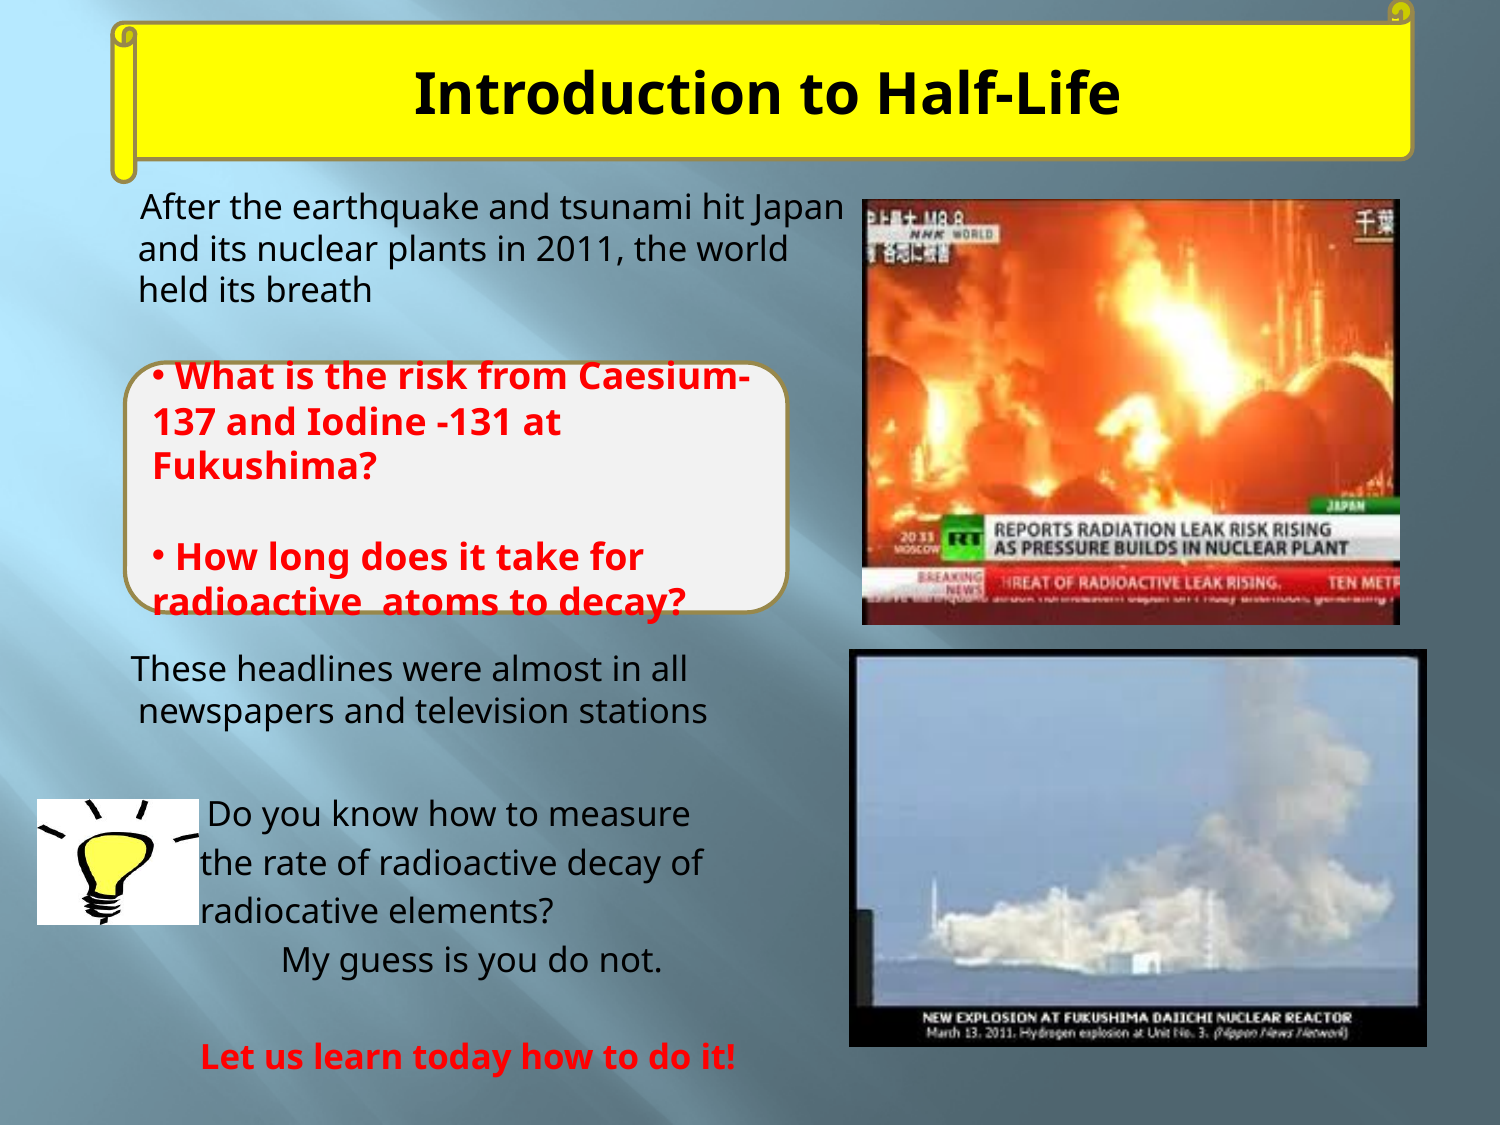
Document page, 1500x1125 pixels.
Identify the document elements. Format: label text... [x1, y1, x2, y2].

text_box What is the risk from Caesium-137 and Iodine -131 at Fukushima? How long does it take for radioactive atoms to decay? [122, 360, 790, 615]
picture [849, 649, 1427, 1048]
list After the earthquake and tsunami hit Japan and its nuclear plants in 2011, the world held its breath These headlines were almost in all newspapers and television stations Do you know how to measure the rate of radioactive decay of radiocative elements? My guess is you do not. Let us learn today how to do it! [37, 174, 875, 1100]
picture [37, 799, 199, 926]
text_box Introduction to Half-Life [110, 0, 1415, 185]
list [862, 199, 1401, 626]
